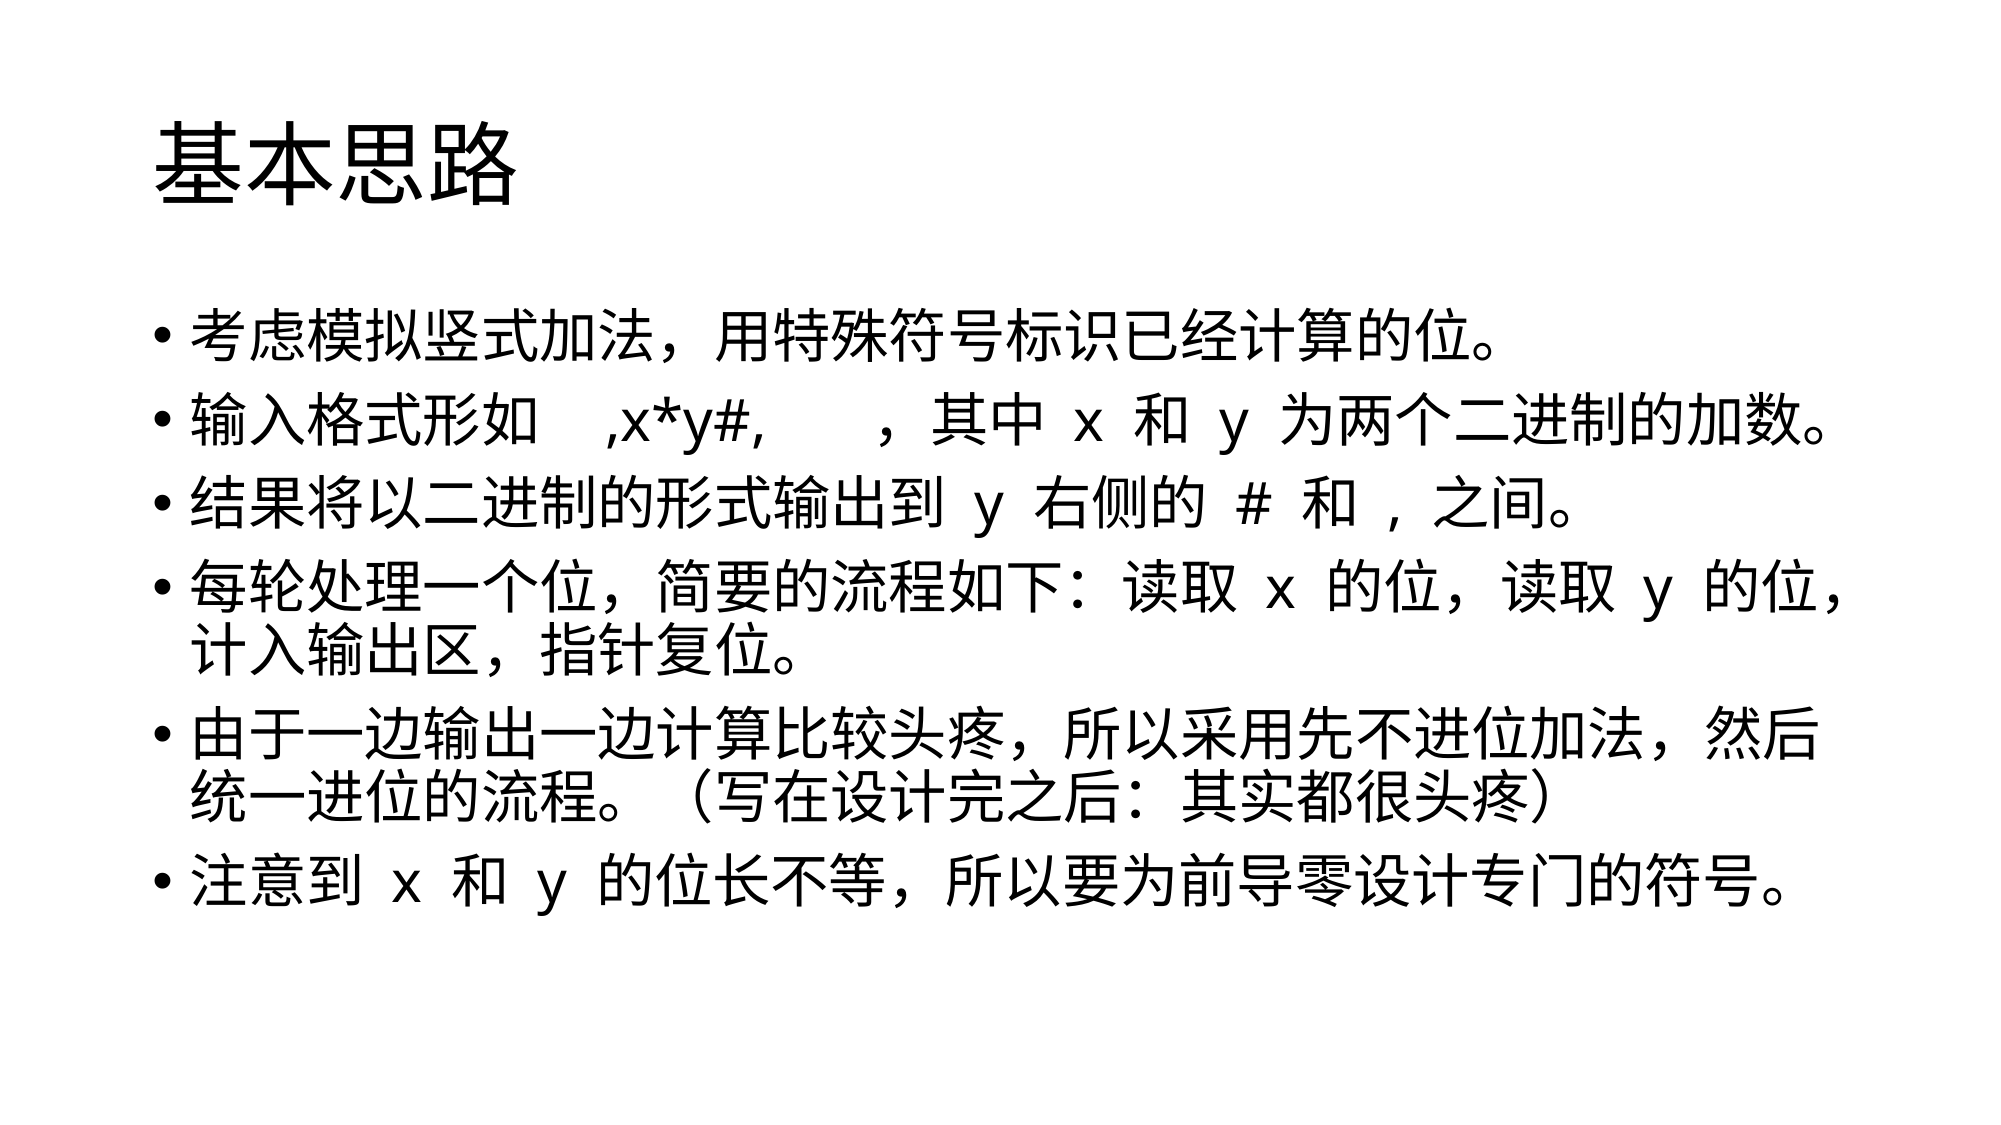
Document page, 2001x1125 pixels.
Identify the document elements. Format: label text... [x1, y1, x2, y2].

list 考虑模拟竖式加法，用特殊符号标识已经计算的位。 输入格式形如 ,x*y#, ，其中 x 和 y 为两个二进制的加数。 结果将以二进制的形式输出到 y 右侧的 # 和 , 之间。 每轮处理一个位，简要的流程如下：读取 x 的位，读取 y 的位，计入输出区，指针复位。 由于一边输出一边计算比较头疼，所以采用先不进位加法，然后统一进位的流程。（写在设计完之后：其实都很头疼） 注意到 x 和 y 的位长不等，所以要为前导零设计专门的符号。 [137, 299, 1863, 1014]
title 基本思路 [137, 59, 1863, 278]
